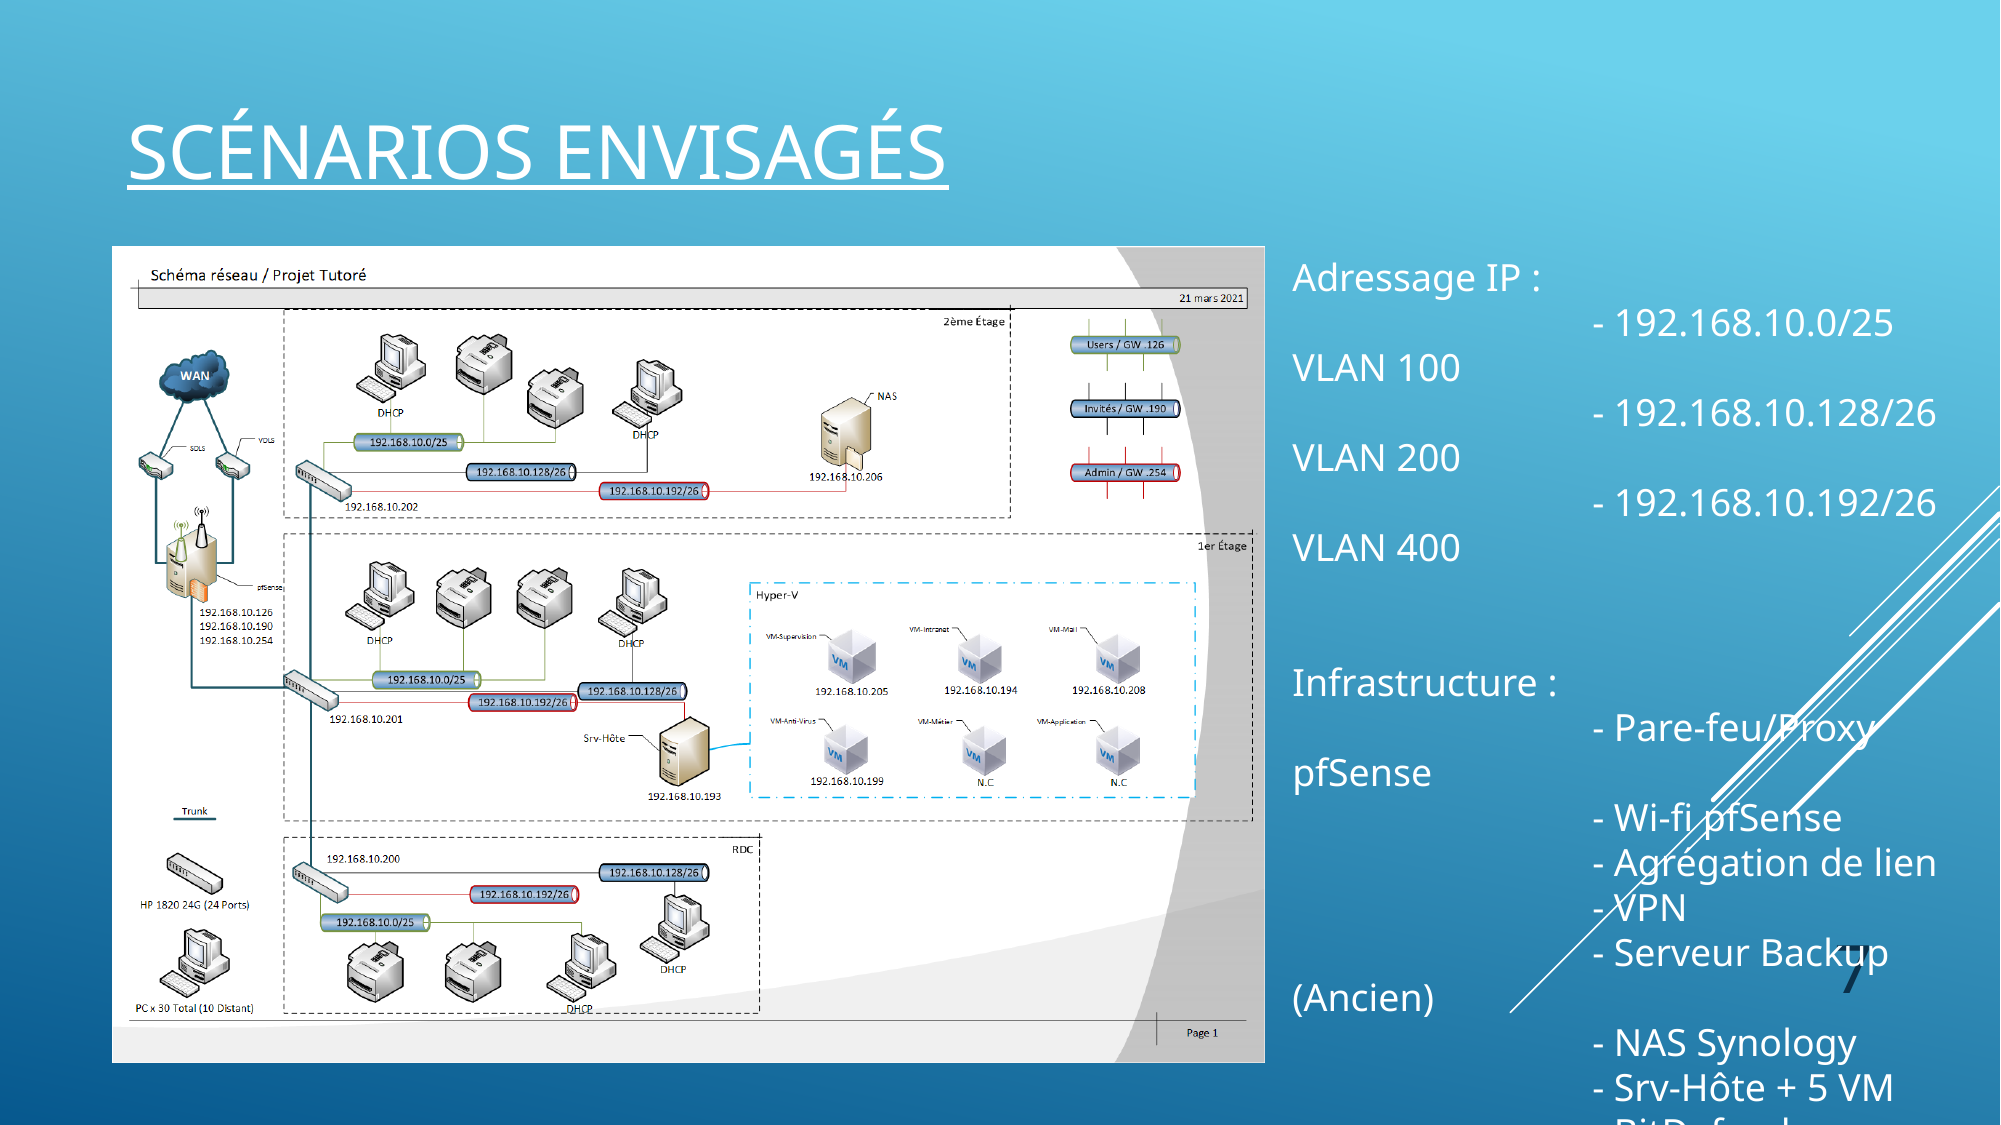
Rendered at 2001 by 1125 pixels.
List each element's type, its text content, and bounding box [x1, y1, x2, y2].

picture [111, 246, 1265, 1063]
title Scénarios envisagés [112, 85, 1513, 214]
text_box Adressage IP : - 192.168.10.0/25 VLAN 100 - 192.168.10.128/26 VLAN 200 - 192.168.10.192/26 VLAN 400 Infrastructure : - Pare-feu/Proxy pfSense - Wi-fi pfSense - Agrégation de lien - VPN - Serveur Backup (Ancien) - NAS Synology - Srv-Hôte + 5 VM - BitDefender - Windows 10-Srv2019 [1277, 246, 2000, 1125]
